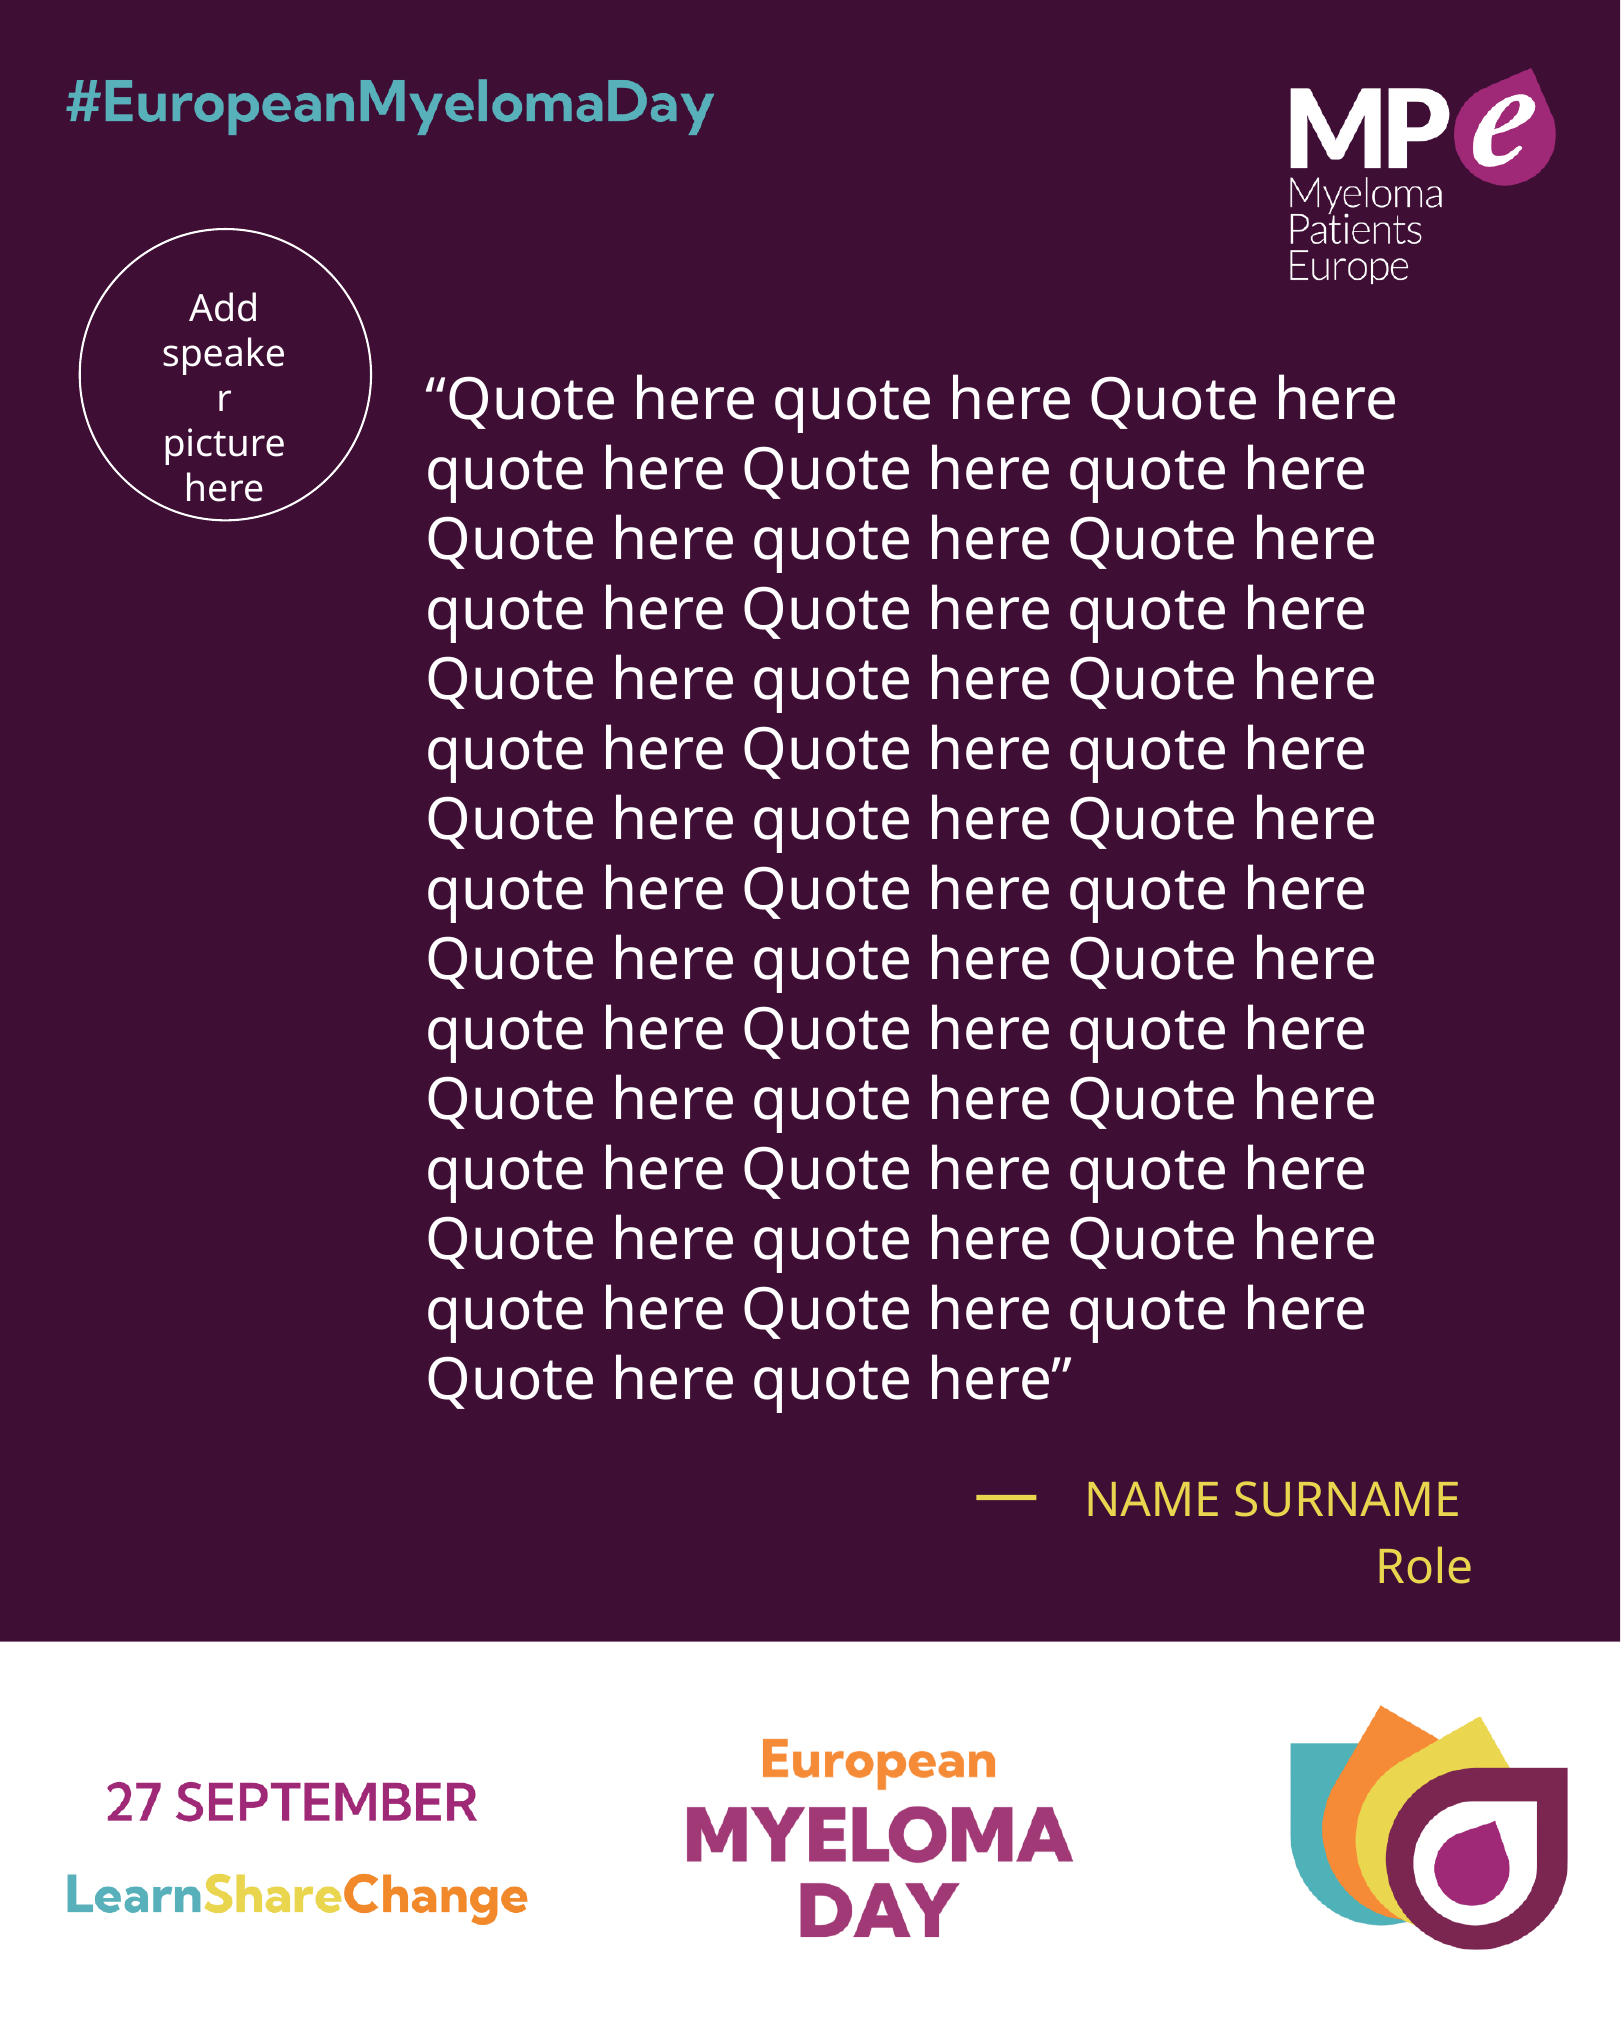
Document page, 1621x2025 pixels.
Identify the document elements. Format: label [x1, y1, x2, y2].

picture [0, 0, 1621, 2025]
text_box [975, 1475, 1037, 1519]
text_box [79, 228, 372, 521]
